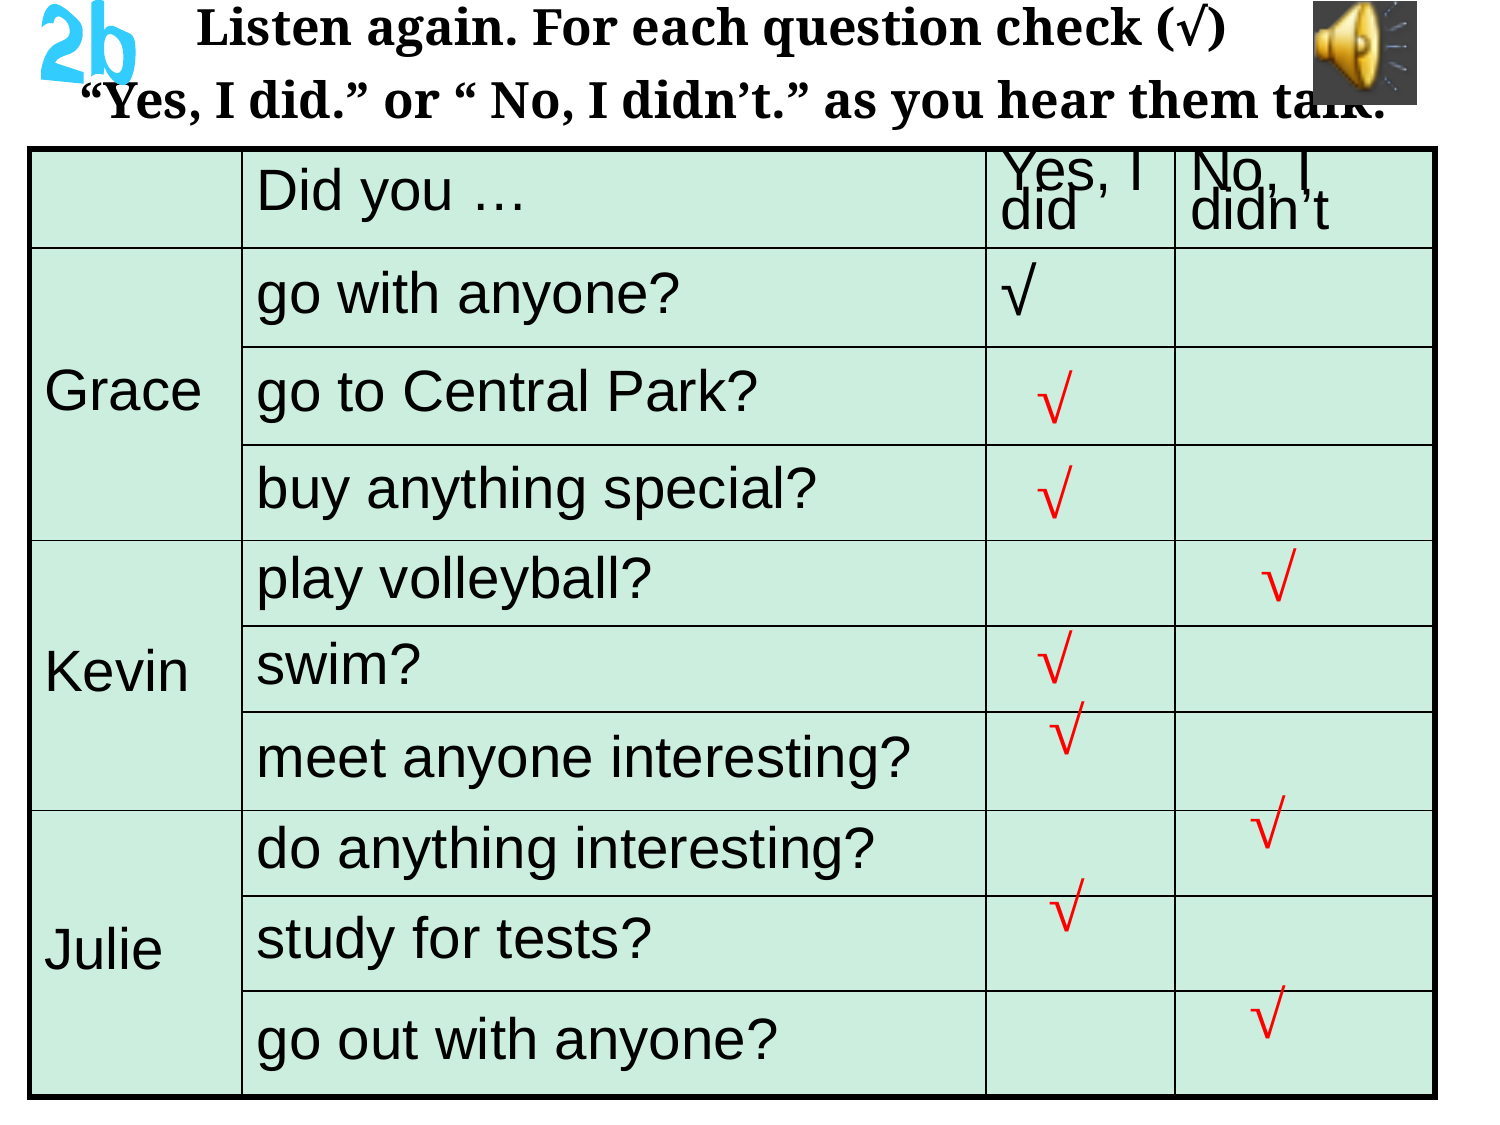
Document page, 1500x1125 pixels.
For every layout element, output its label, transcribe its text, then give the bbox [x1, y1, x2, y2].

table_cell go out with anyone? [243, 992, 985, 1094]
text_box √ [1234, 774, 1353, 870]
table_cell √ [987, 249, 1174, 346]
table_header [32, 152, 241, 247]
table_cell [1176, 627, 1432, 711]
table_cell [987, 446, 1174, 540]
table_cell meet anyone interesting? [243, 713, 985, 810]
table_cell buy anything special? [243, 446, 985, 540]
table_cell Grace [32, 249, 241, 540]
table_cell [987, 811, 1174, 895]
table_cell go with anyone? [243, 249, 985, 346]
table_cell [1176, 992, 1432, 1094]
table_cell study for tests? [243, 897, 985, 990]
table_cell [987, 713, 1174, 810]
table_cell [987, 627, 1033, 711]
table_cell [987, 897, 1174, 990]
text_box √ [1033, 680, 1152, 776]
table_cell [1176, 713, 1432, 810]
table_cell [1176, 811, 1432, 895]
text_box √ [1021, 444, 1140, 539]
table_cell [987, 992, 1174, 1094]
table_header Did you … [243, 152, 985, 247]
table_cell [1176, 897, 1432, 990]
text_box √ [1021, 349, 1140, 444]
table_cell [987, 541, 1174, 625]
table_cell [1140, 627, 1174, 711]
text_box √ [1246, 527, 1365, 622]
table_cell Kevin [32, 541, 241, 810]
table_header Yes, I did [987, 152, 1174, 247]
table_header No, I didn’t [1176, 152, 1432, 247]
text_box √ [1234, 964, 1353, 1059]
table_cell Julie [32, 811, 241, 1094]
picture [1312, 0, 1419, 106]
text_box Listen again. For each question check (√) “Yes, I did.” or “ No, I didn’t.” as you hear them talk. [64, 0, 1500, 136]
table_cell [1176, 249, 1432, 346]
table_cell play volleyball? [243, 541, 985, 625]
table_cell [987, 348, 1174, 444]
table_cell [1176, 348, 1432, 444]
text_box √ [1033, 857, 1152, 953]
table_cell go to Central Park? [243, 348, 985, 444]
table_cell do anything interesting? [243, 811, 985, 895]
table_cell [1176, 541, 1432, 625]
table_cell [1176, 446, 1432, 540]
table_cell swim? [243, 627, 985, 711]
text_box √ [1021, 609, 1140, 705]
